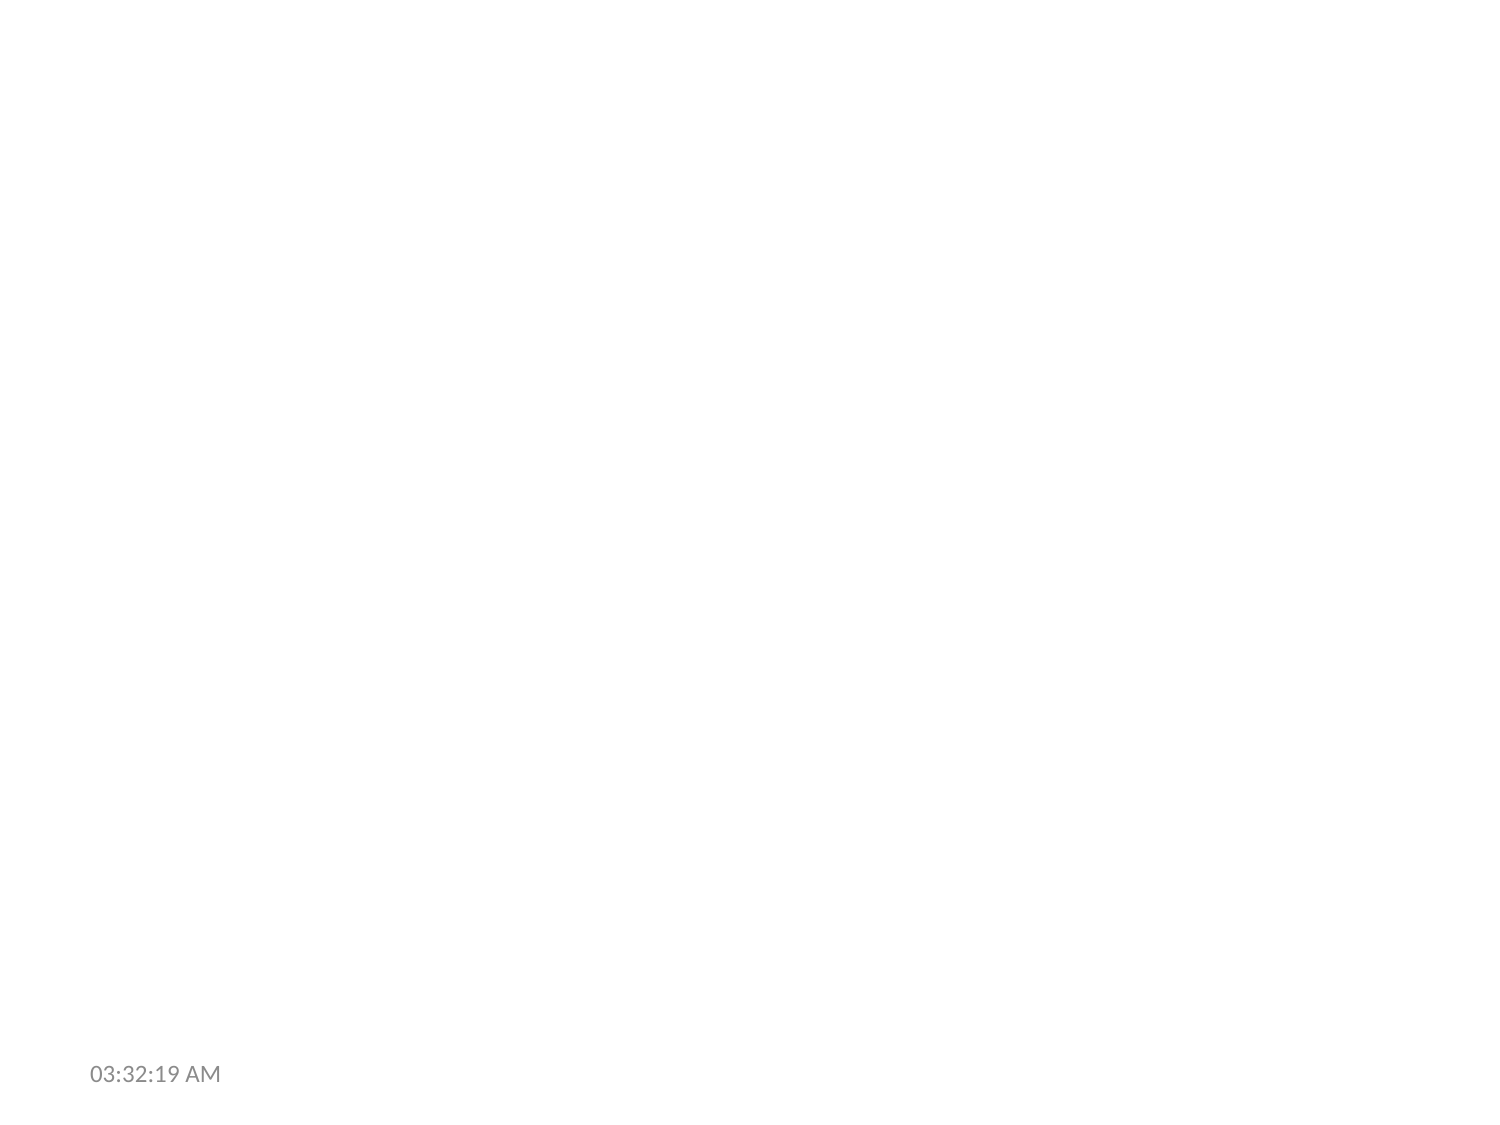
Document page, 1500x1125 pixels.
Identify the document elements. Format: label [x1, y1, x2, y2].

slide_number [75, 1042, 425, 1103]
